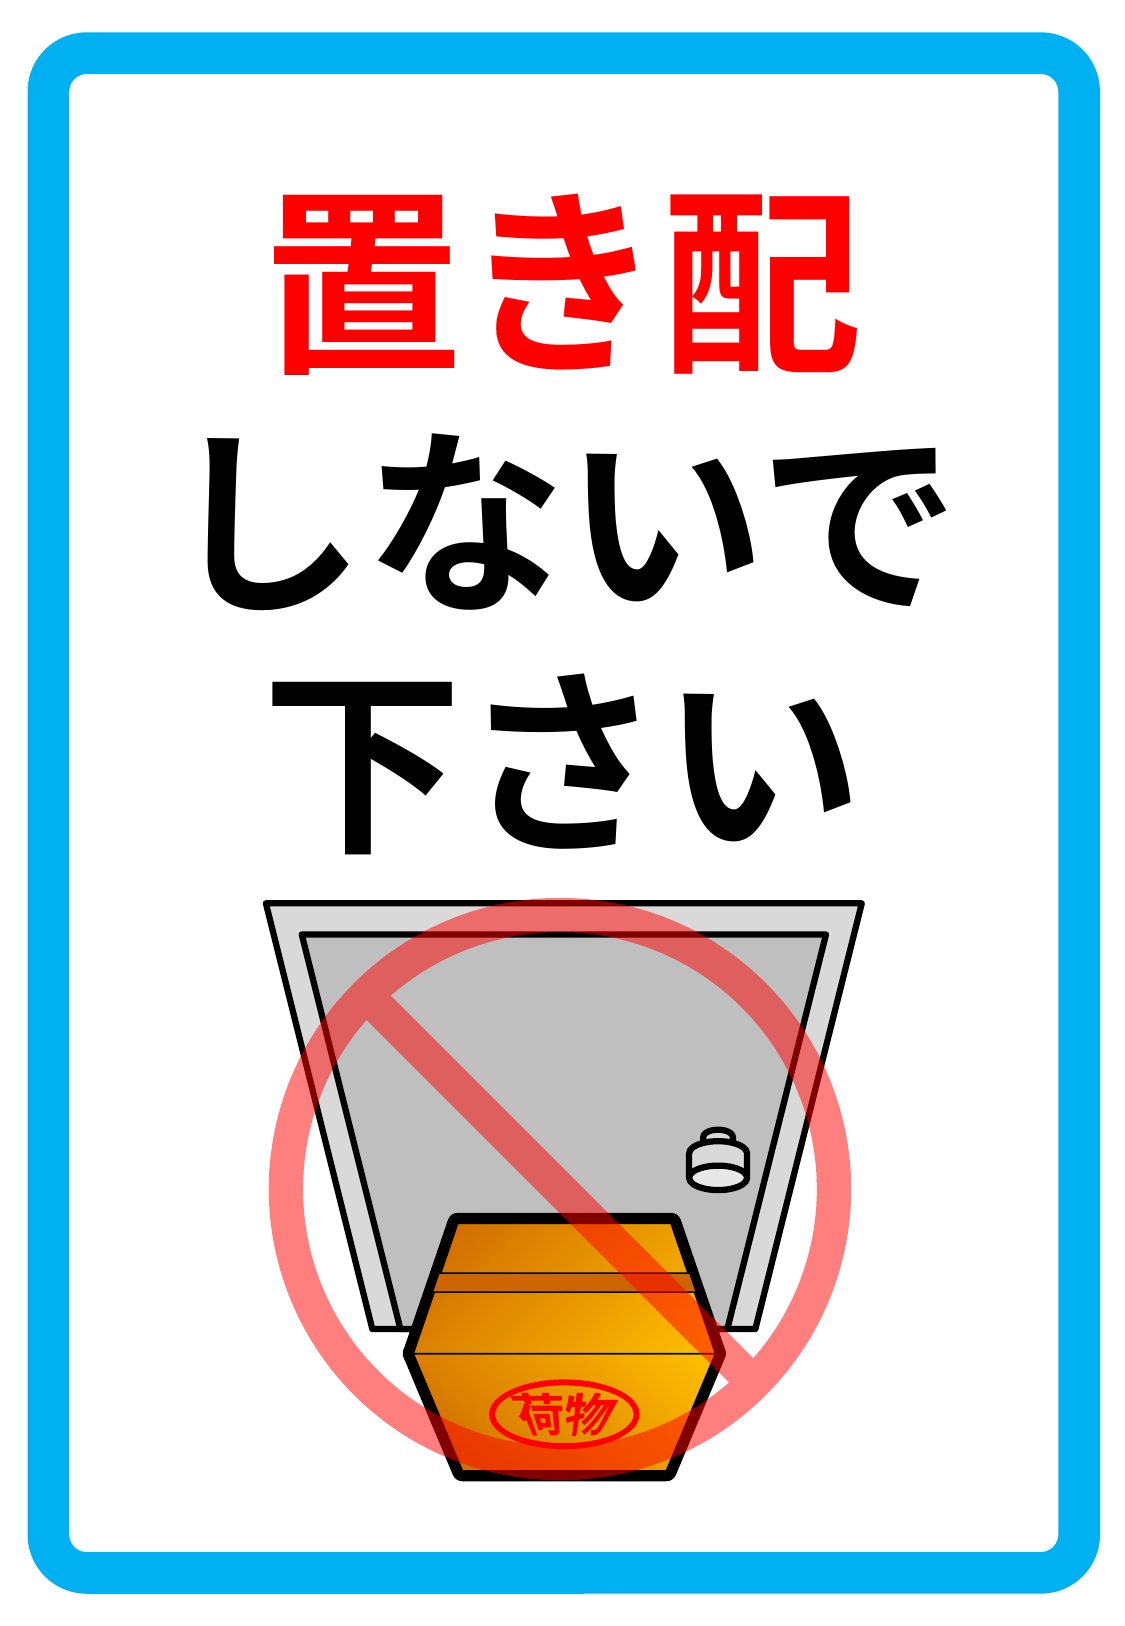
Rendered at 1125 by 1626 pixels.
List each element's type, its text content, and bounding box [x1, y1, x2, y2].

text_box 置き配 しないで 下さい [45, 149, 1080, 885]
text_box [265, 897, 863, 1481]
text_box [46, 51, 1082, 1576]
